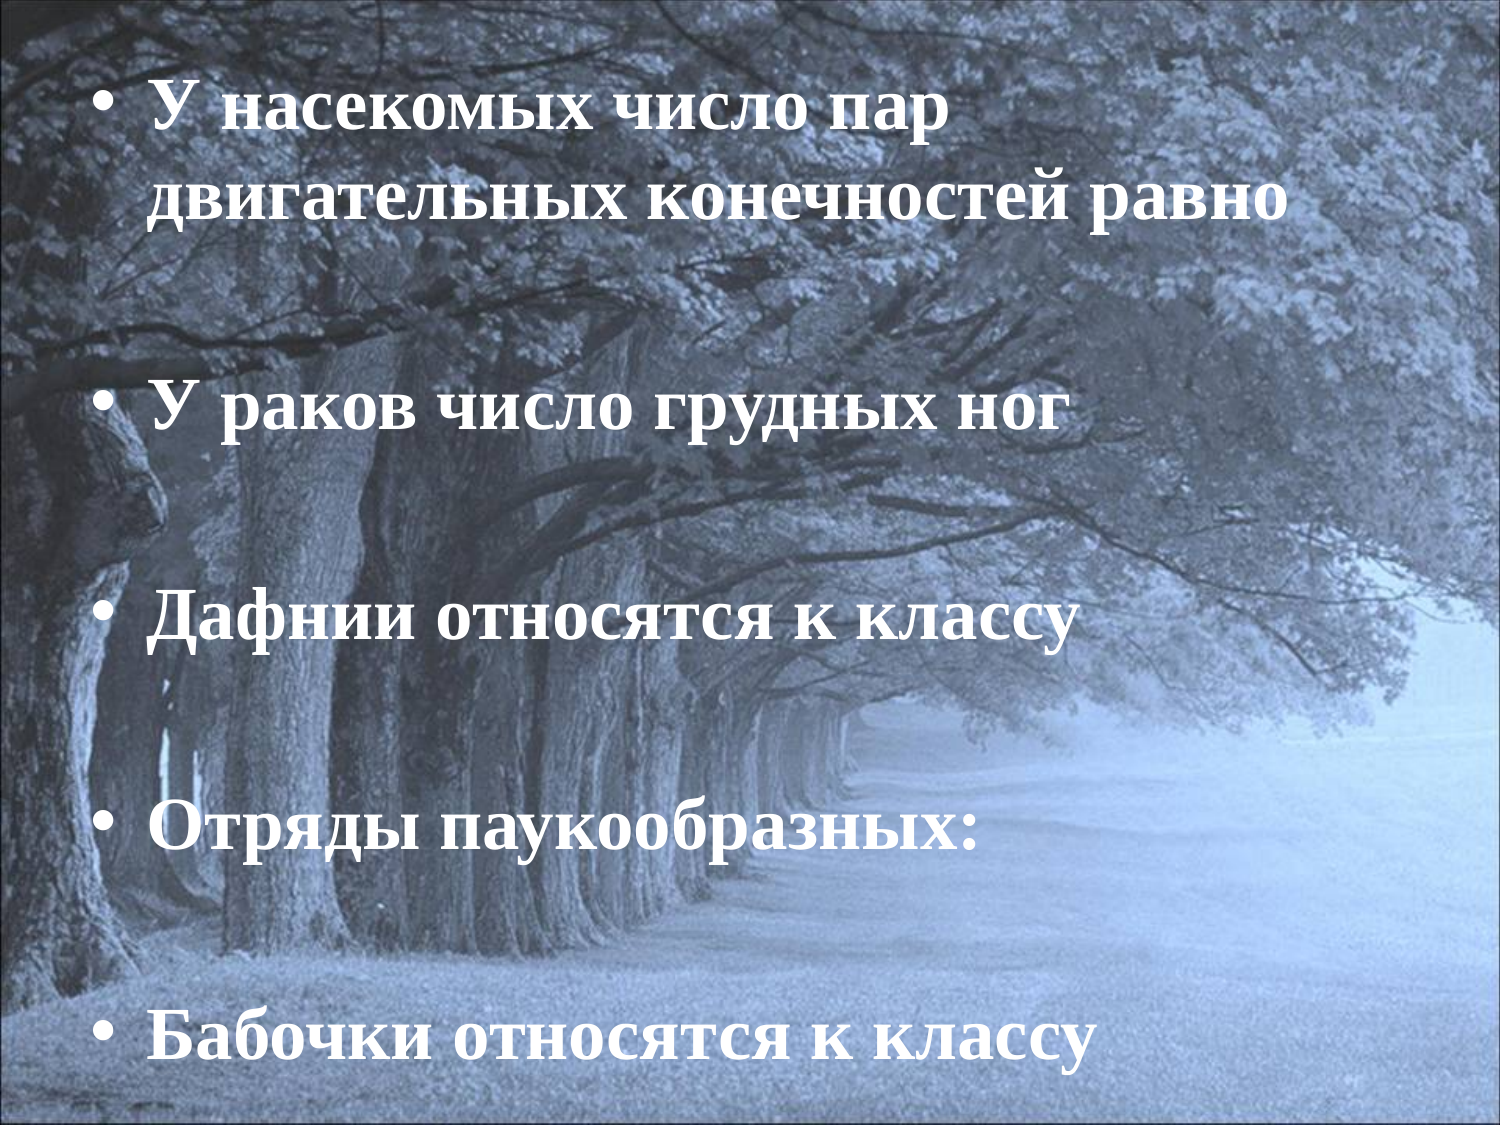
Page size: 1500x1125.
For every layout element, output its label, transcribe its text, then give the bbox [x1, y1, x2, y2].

picture [0, 0, 1500, 1125]
list У насекомых число пар двигательных конечностей равно У раков число грудных ног Дафнии относятся к классу Отряды паукообразных: Бабочки относятся к классу [74, 46, 1426, 1091]
